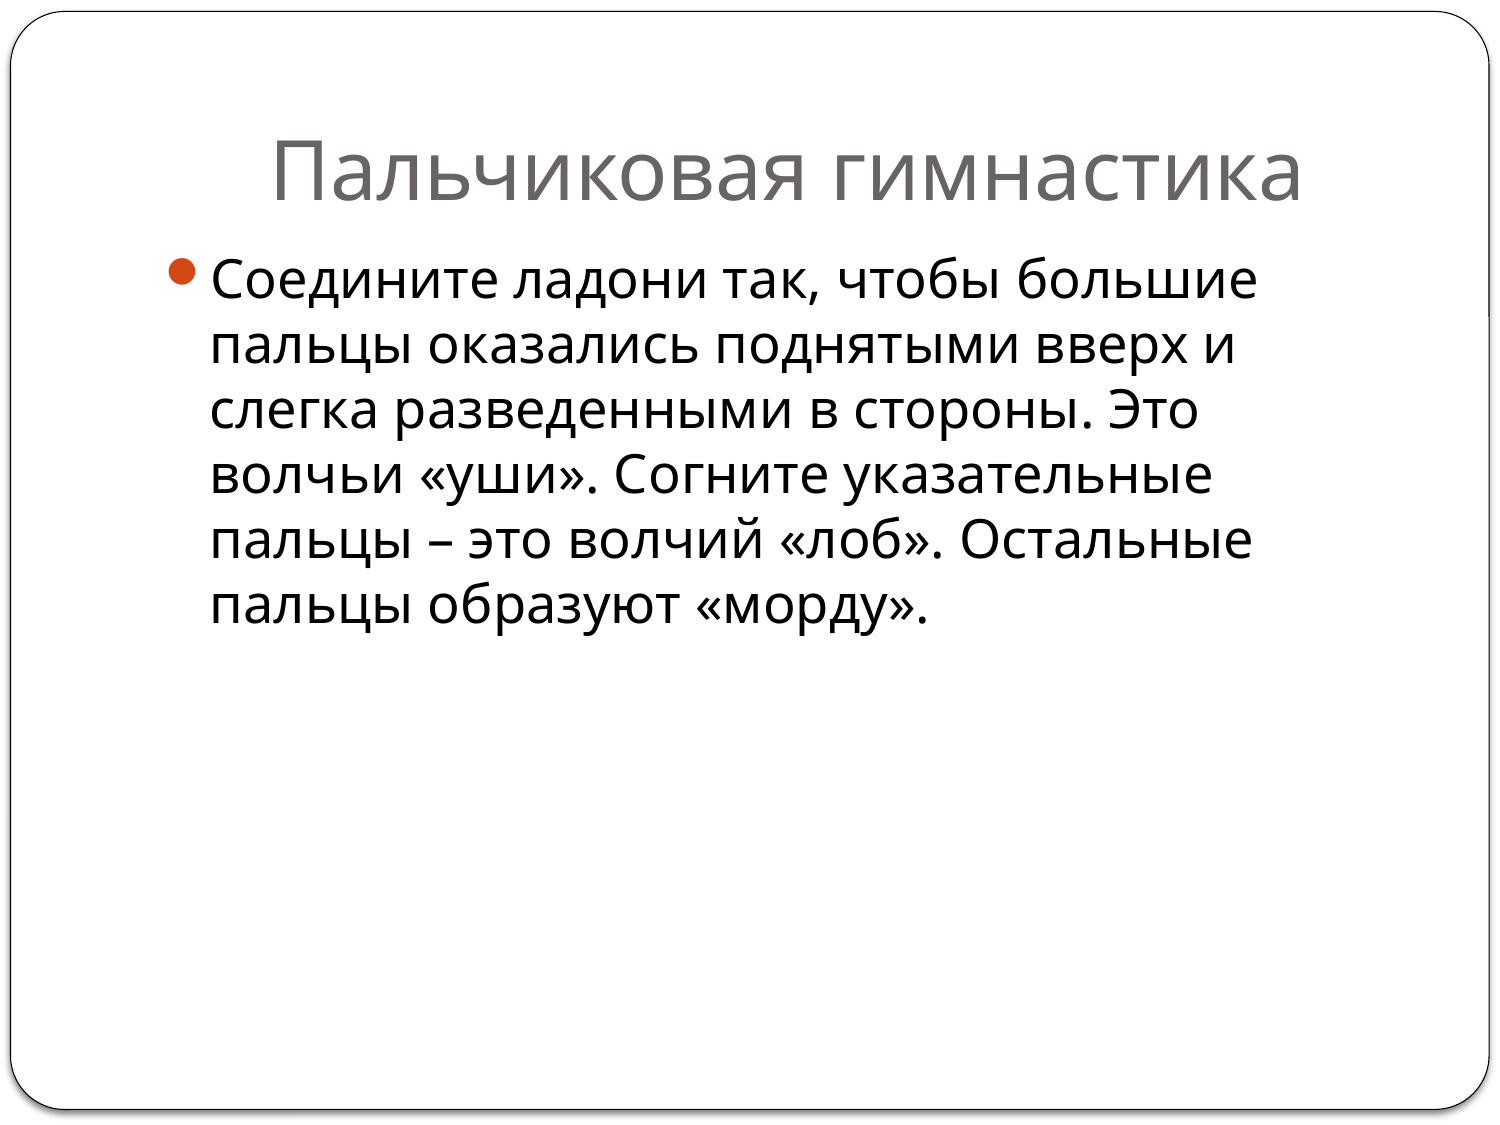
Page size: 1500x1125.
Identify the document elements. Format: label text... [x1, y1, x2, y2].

list Соедините ладони так, чтобы большие пальцы оказались поднятыми вверх и слегка разведенными в стороны. Это волчьи «уши». Согните указательные пальцы – это волчий «лоб». Остальные пальцы образуют «морду». [150, 237, 1425, 988]
title Пальчиковая гимнастика [150, 45, 1425, 233]
